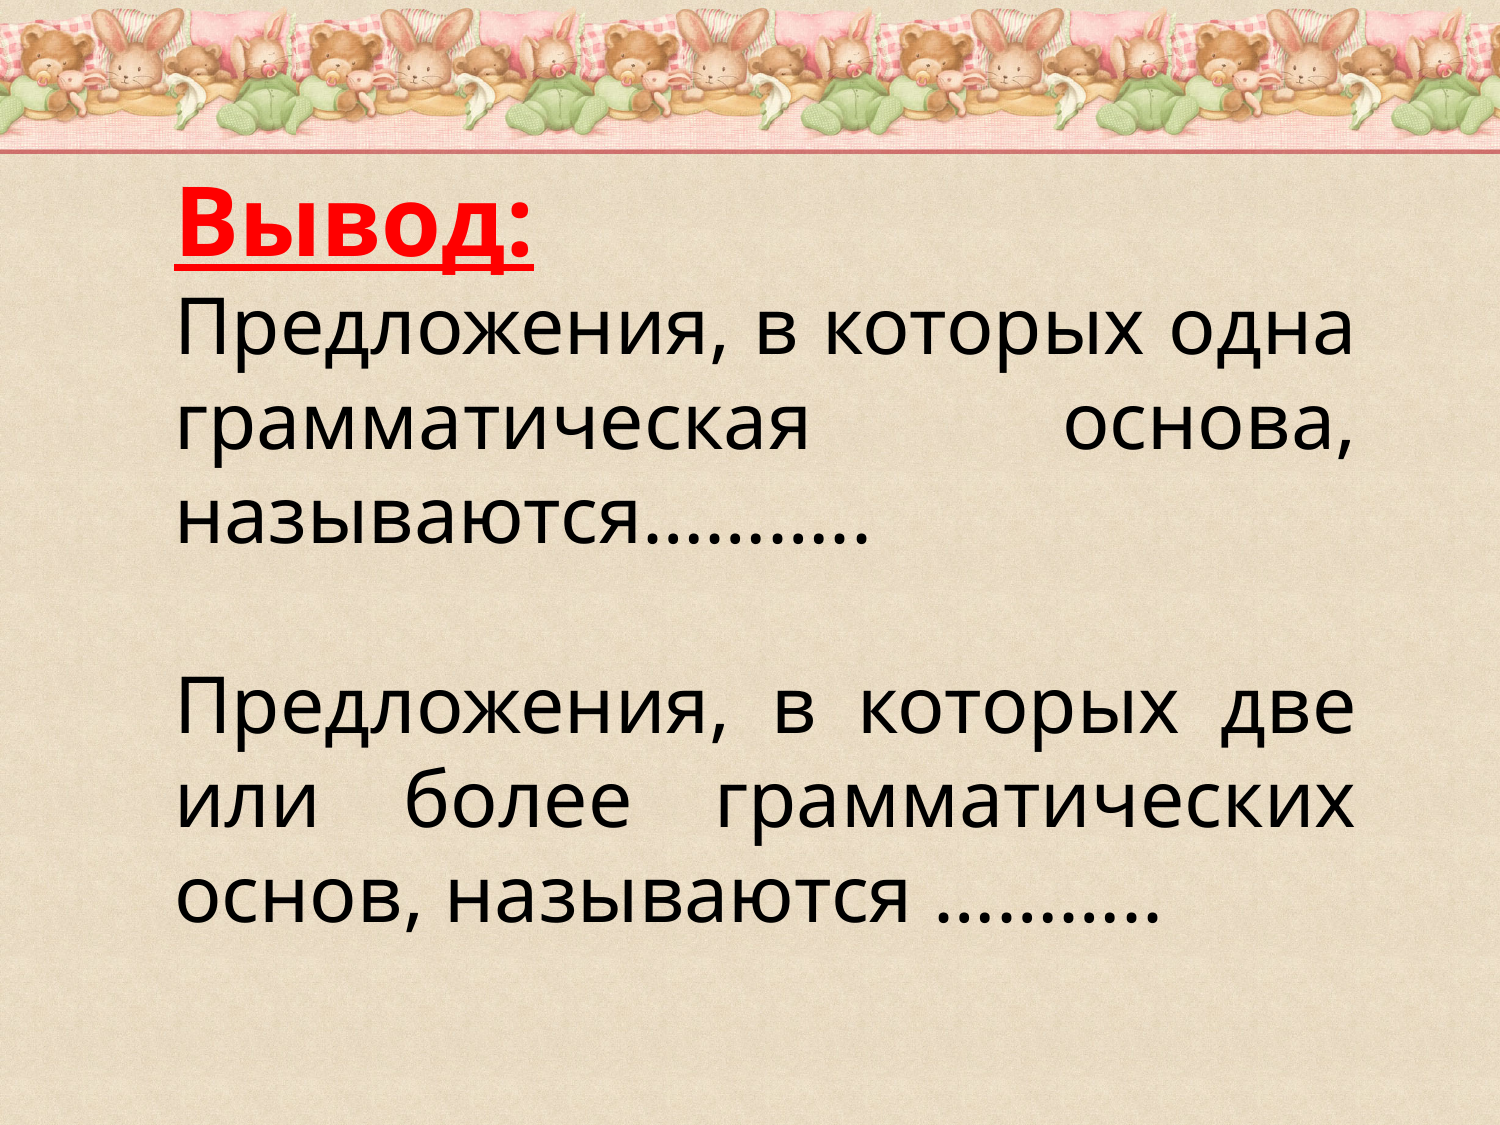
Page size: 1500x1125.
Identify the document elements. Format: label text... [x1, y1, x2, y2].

picture [0, 0, 1500, 1125]
title Вывод: Предложения, в которых одна грамматическая основа, называются……….. Предложения, в которых две или более грамматических основ, называются ……….. [159, 0, 1373, 948]
